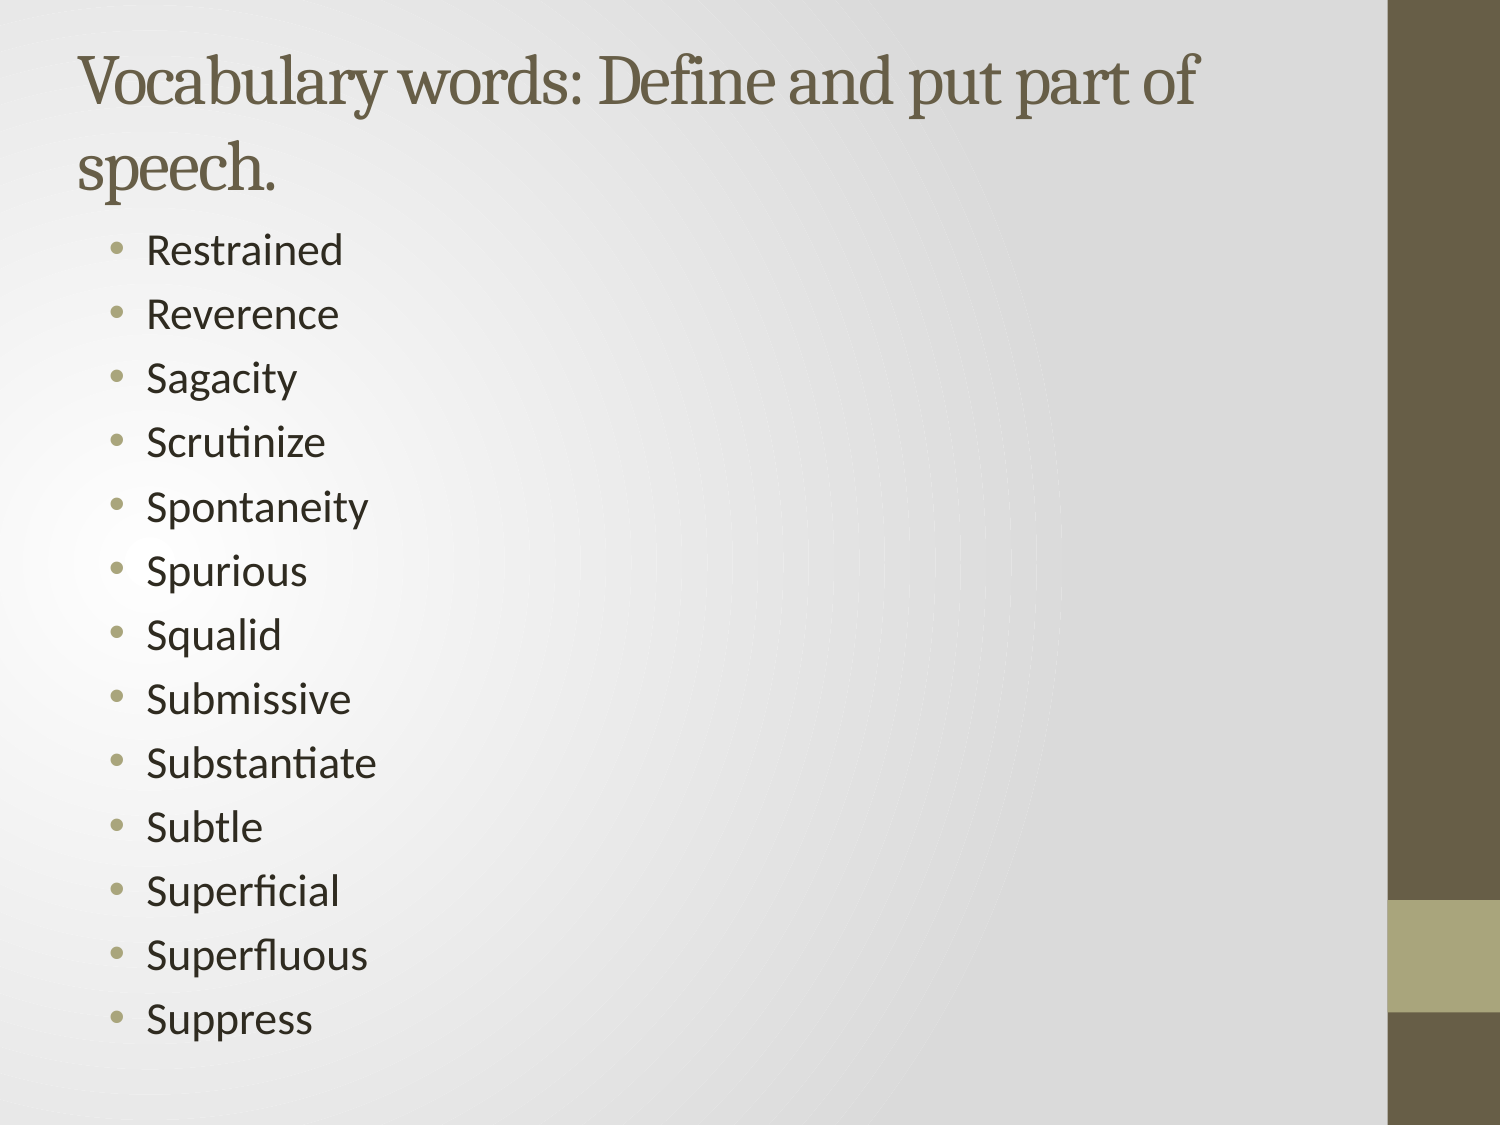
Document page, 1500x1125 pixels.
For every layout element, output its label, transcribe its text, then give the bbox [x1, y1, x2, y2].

list Restrained Reverence Sagacity Scrutinize Spontaneity Spurious Squalid Submissive Substantiate Subtle Superficial Superfluous Suppress [75, 212, 1425, 1100]
title Vocabulary words: Define and put part of speech. [62, 24, 1413, 213]
